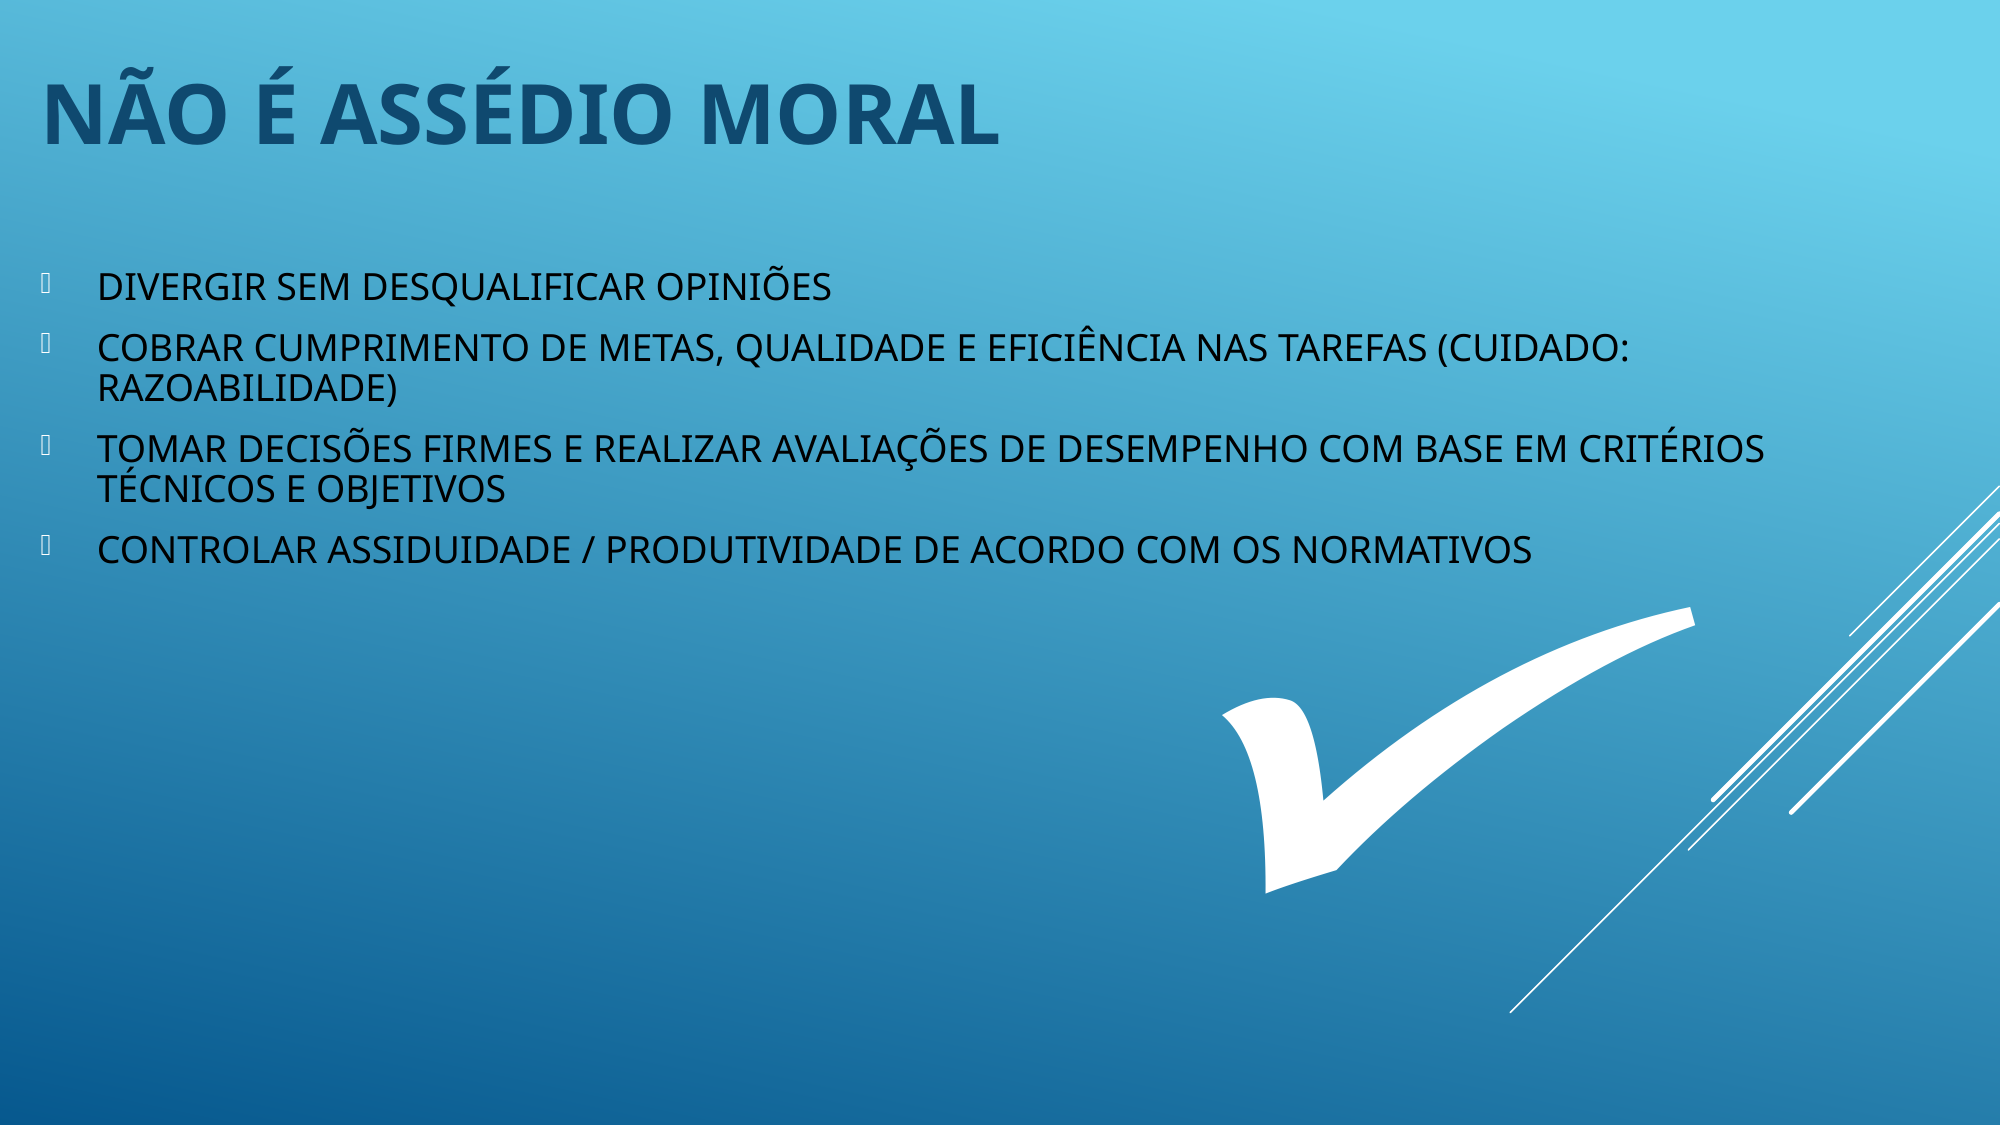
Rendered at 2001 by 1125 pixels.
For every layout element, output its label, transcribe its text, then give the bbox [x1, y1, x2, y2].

text_box . [1026, 415, 1659, 1125]
text_box NÃO É ASSÉDIO MORAL DIVERGIR SEM DESQUALIFICAR OPINIÕES COBRAR CUMPRIMENTO DE METAS, QUALIDADE E EFICIÊNCIA NAS TAREFAS (CUIDADO: RAZOABILIDADE) TOMAR DECISÕES FIRMES E REALIZAR AVALIAÇÕES DE DESEMPENHO COM BASE EM CRITÉRIOS TÉCNICOS E OBJETIVOS CONTROLAR ASSIDUIDADE / PRODUTIVIDADE DE ACORDO COM OS NORMATIVOS [25, 53, 1821, 662]
